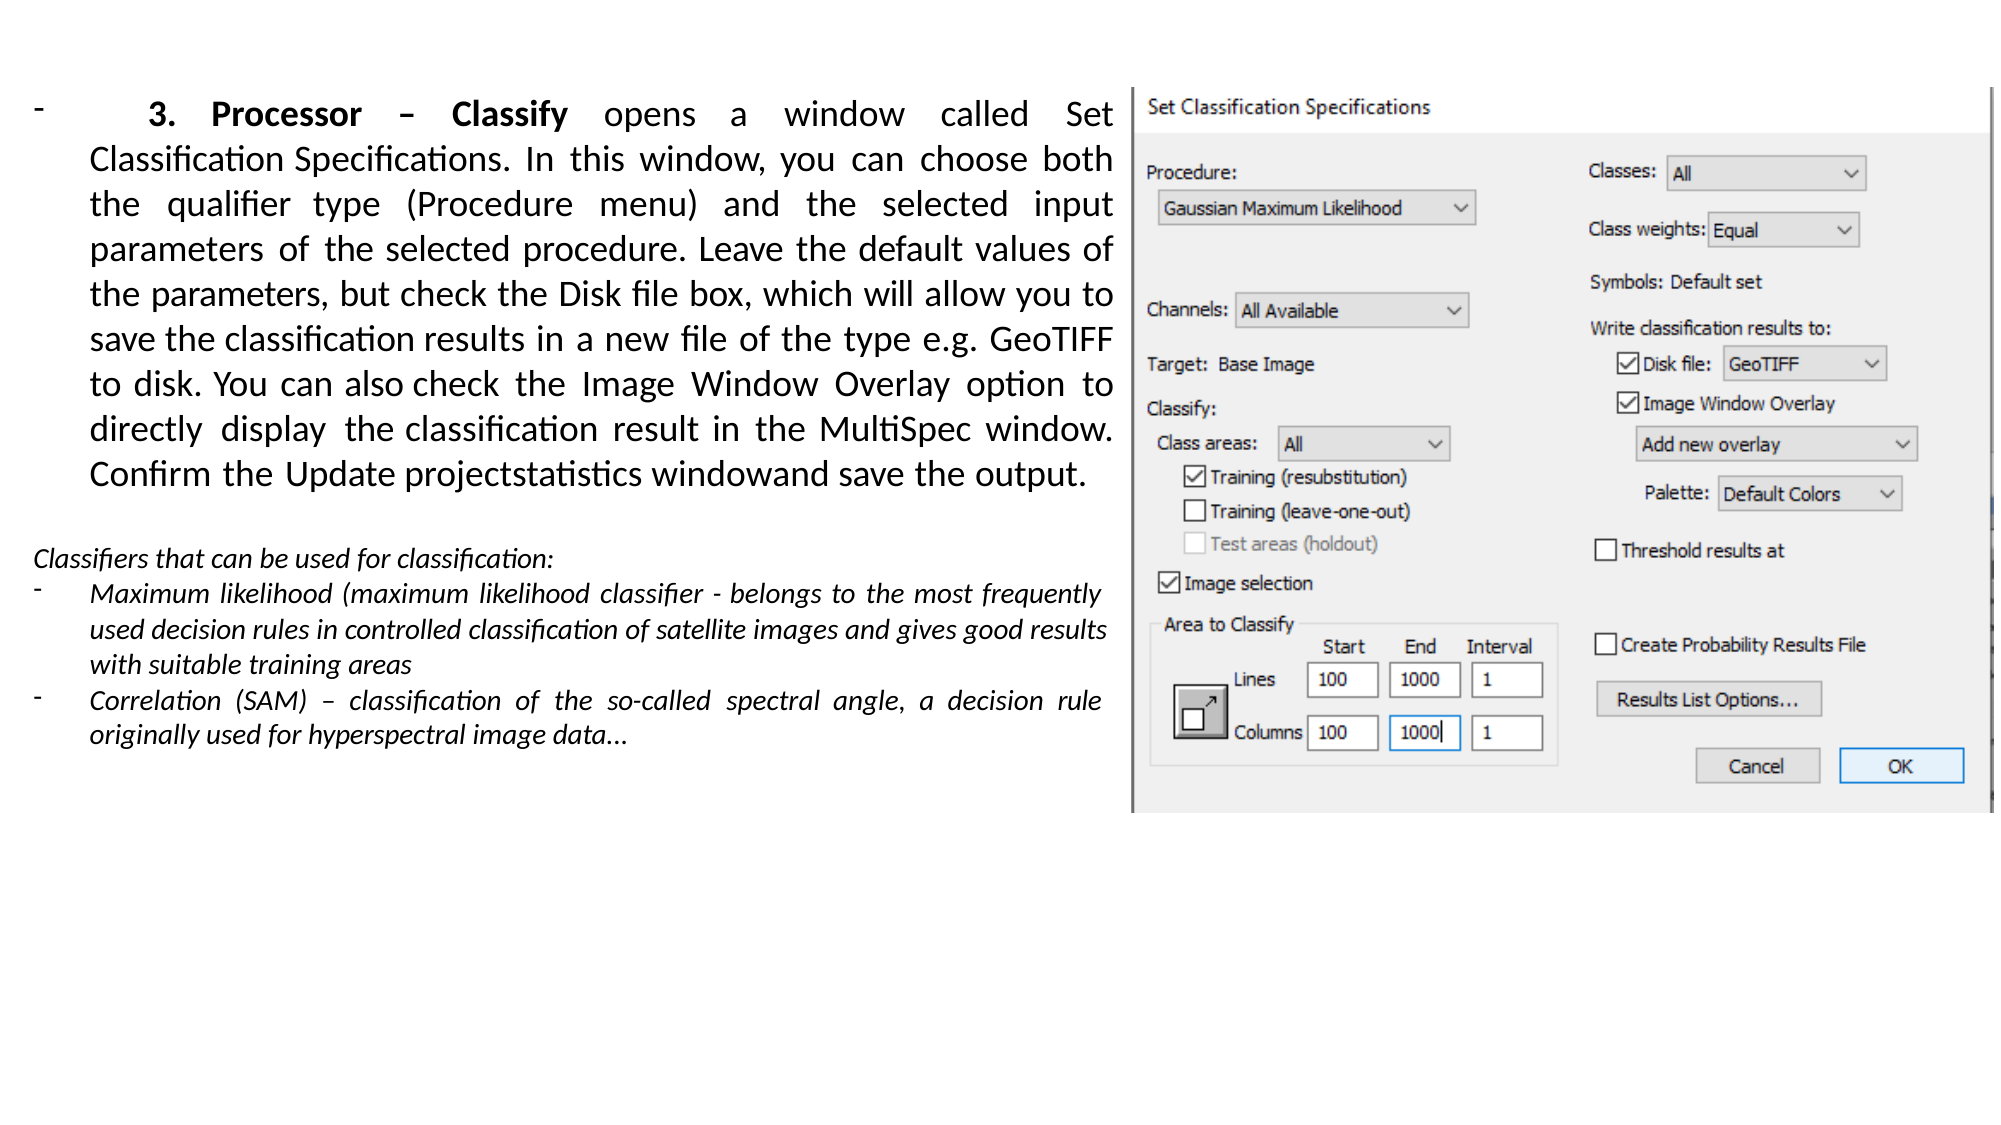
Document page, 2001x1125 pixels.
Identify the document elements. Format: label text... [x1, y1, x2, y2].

text_box 3. Processor – Classify opens a window called Set Classification Specifications. In this window, you can choose both the qualifier type (Procedure menu) and the selected input parameters of the selected procedure. Leave the default values of the parameters, but check the Disk file box, which will allow you to save the classification results in a new file of the type e.g. GeoTIFF to disk. You can also check the Image Window Overlay option to directly display the classification result in the MultiSpec window. Confirm the Update projectstatistics windowand save the output. Classifiers that can be used for classification: Maximum likelihood (maximum likelihood classifier - belongs to the most frequently used decision rules in controlled classification of satellite images and gives good results with suitable training areas Correlation (SAM) – classification of the so-called spectral angle, a decision rule originally used for hyperspectral image data... [31, 87, 1116, 751]
picture [1130, 87, 1994, 813]
